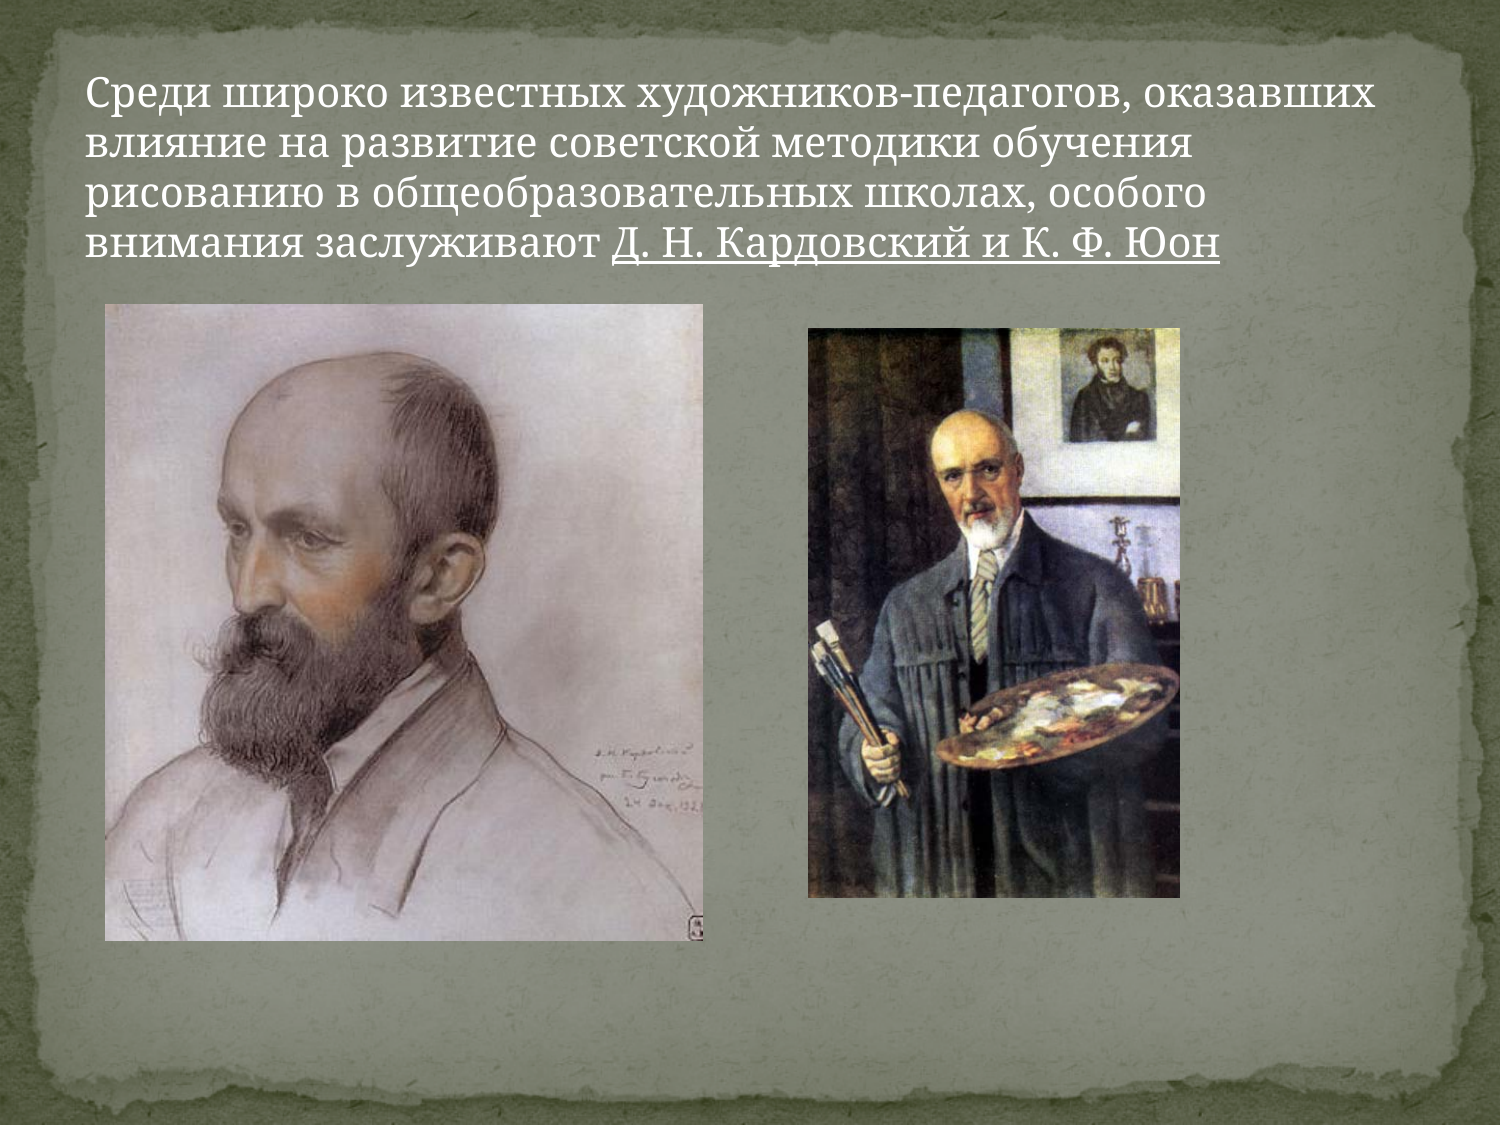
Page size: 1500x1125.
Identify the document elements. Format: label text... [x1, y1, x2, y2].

picture [808, 328, 1180, 898]
text_box Среди широко известных художников-педагогов, оказавших влияние на развитие советской методики обучения рисованию в общеобразовательных школах, особого внимания заслуживают Д. Н. Кардовский и К. Ф. Юон [70, 58, 1442, 274]
text_box [0, 0, 339, 189]
picture [105, 304, 703, 941]
